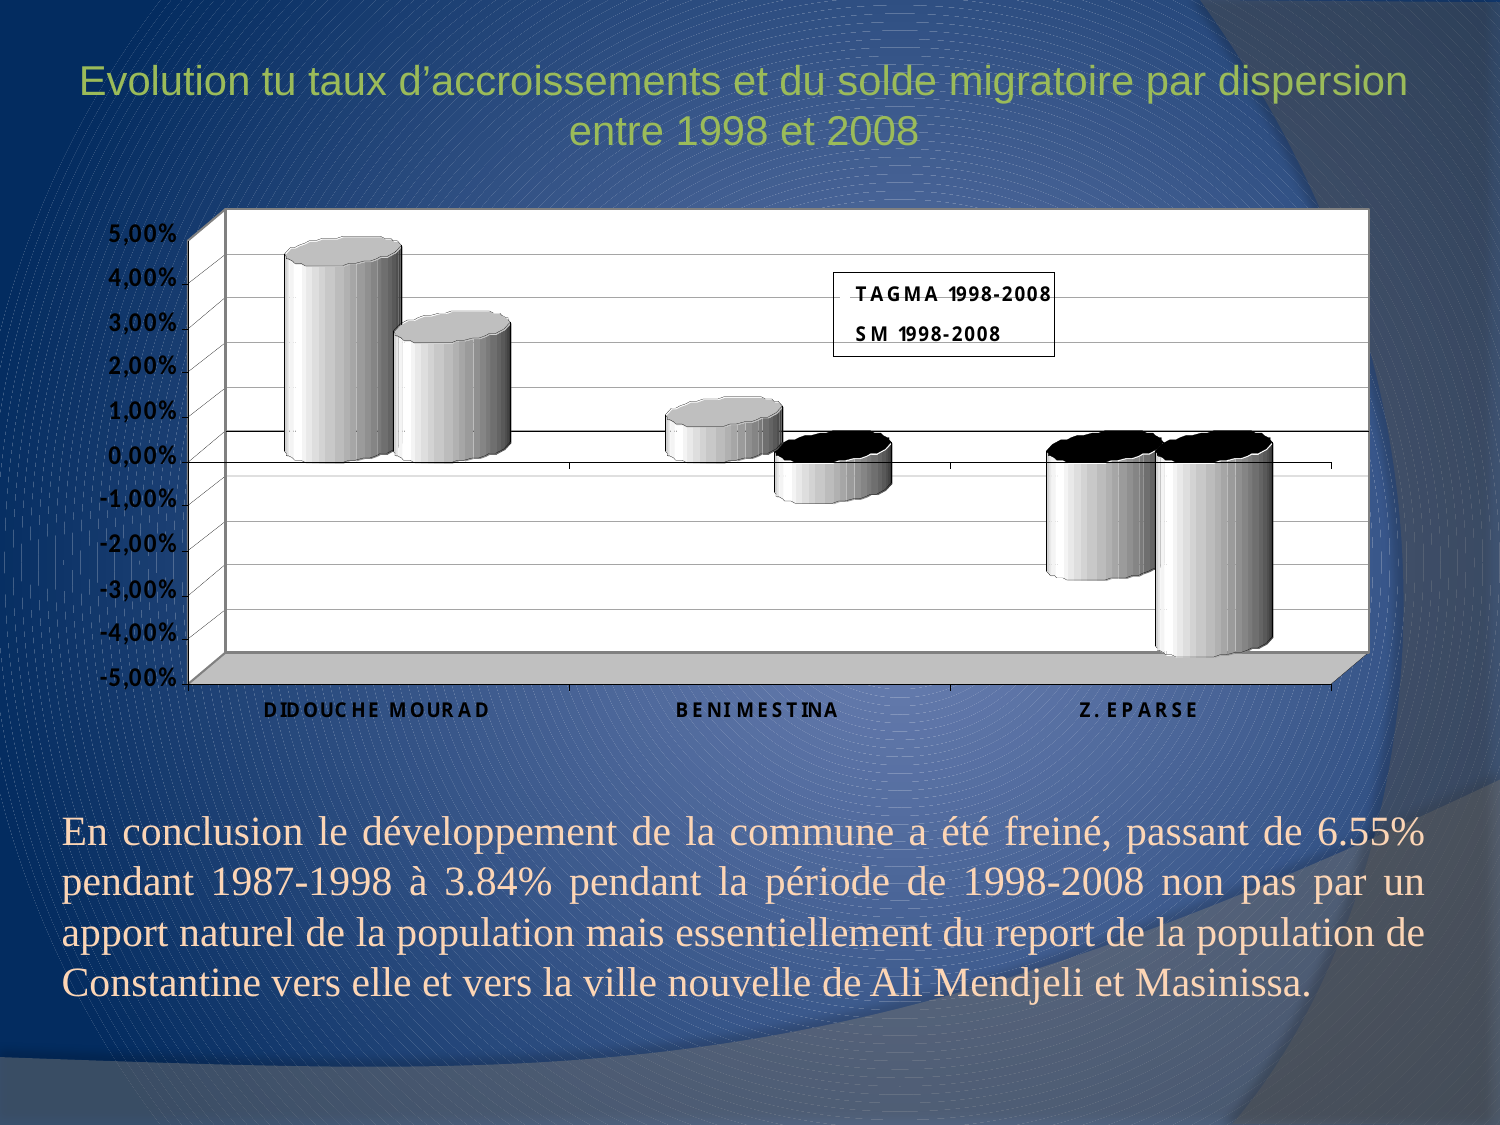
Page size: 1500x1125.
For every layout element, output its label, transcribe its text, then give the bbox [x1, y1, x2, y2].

picture [0, 140, 1500, 786]
text_box Evolution tu taux d’accroissements et du solde migratoire par dispersion entre 1998 et 2008 [46, 46, 1442, 132]
text_box En conclusion le développement de la commune a été freiné, passant de 6.55% pendant 1987-1998 à 3.84% pendant la période de 1998-2008 non pas par un apport naturel de la population mais essentiellement du report de la population de Constantine vers elle et vers la ville nouvelle de Ali Mendjeli et Masinissa. [46, 796, 1442, 1012]
